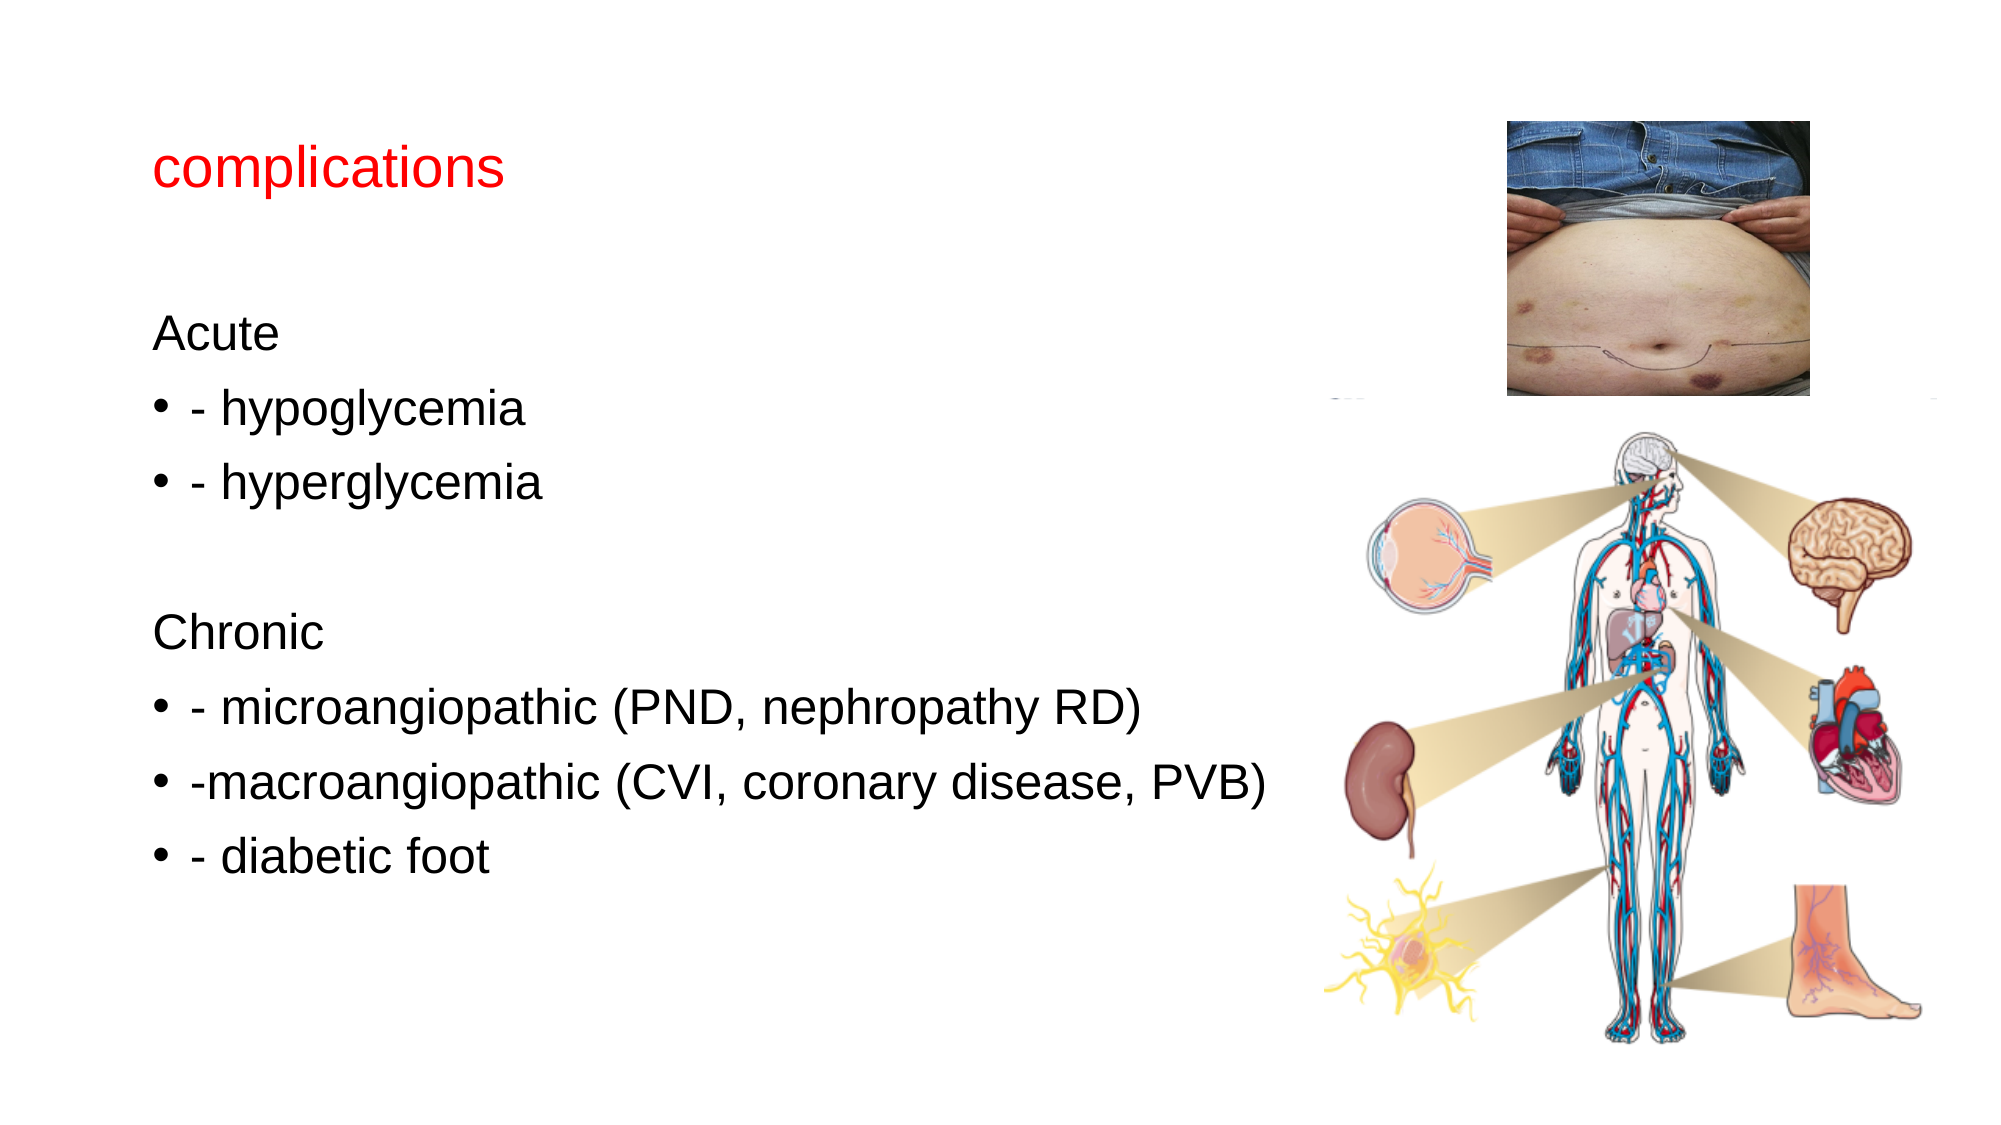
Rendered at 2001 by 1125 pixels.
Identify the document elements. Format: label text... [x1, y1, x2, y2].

picture [1323, 398, 1937, 1099]
picture [1507, 121, 1810, 396]
list Acute - hypoglycemia - hyperglycemia Chronic - microangiopathic (PND, nephropathy RD) -macroangiopathic (CVI, coronary disease, PVB) - diabetic foot [137, 299, 1863, 1014]
title complications [137, 59, 1863, 278]
